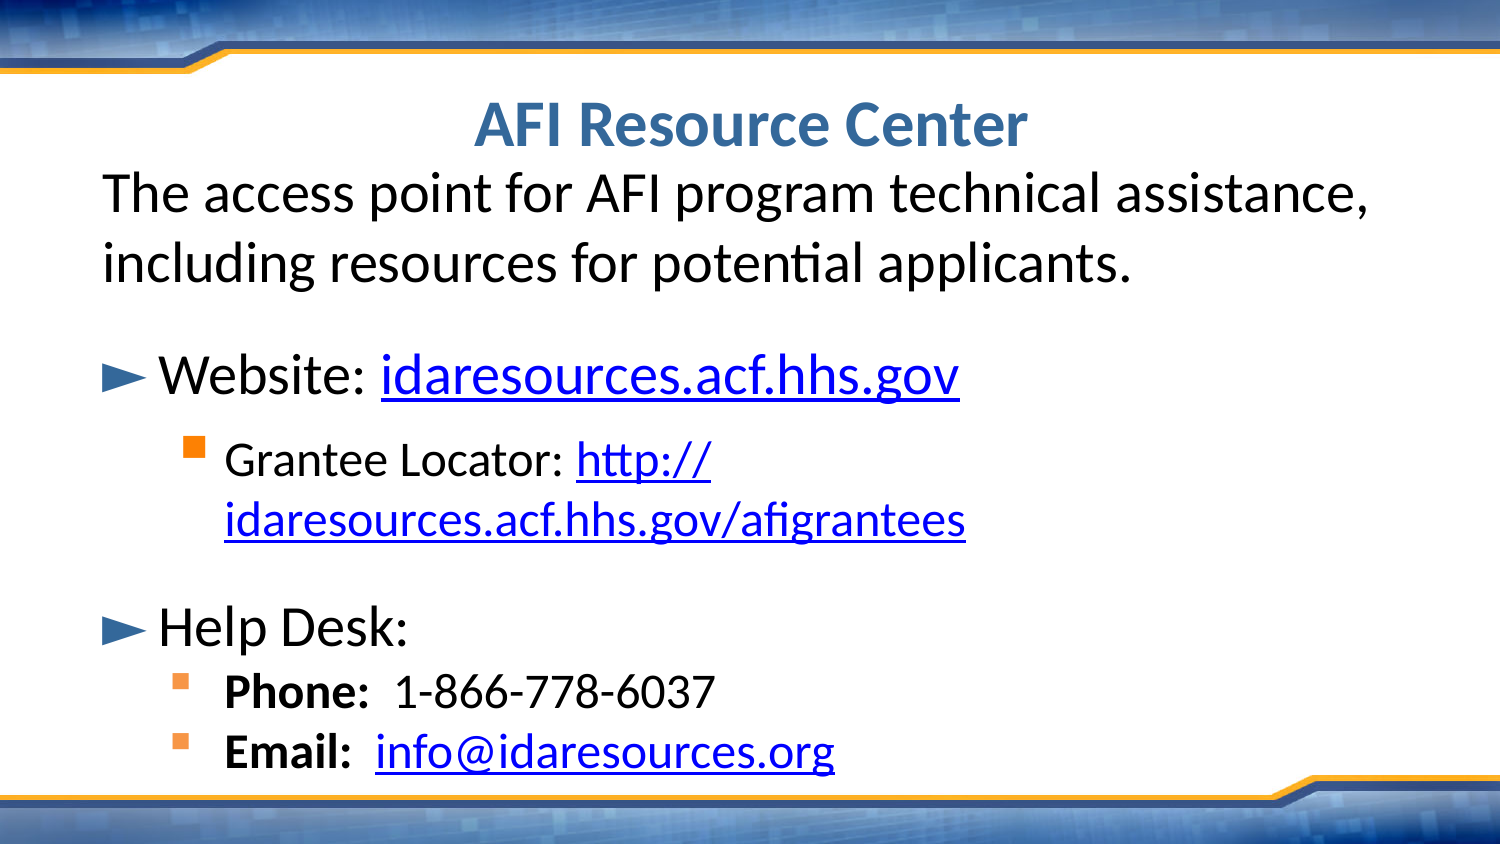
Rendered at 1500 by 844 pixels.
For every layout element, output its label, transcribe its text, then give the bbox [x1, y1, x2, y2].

list The access point for AFI program technical assistance, including resources for potential applicants. Website: idaresources.acf.hhs.gov Grantee Locator: http://idaresources.acf.hhs.gov/afigrantees Help Desk: Phone: 1-866-778-6037 Email: info@idaresources.org [87, 146, 1442, 757]
title AFI Resource Center [75, 71, 1429, 157]
picture [0, 0, 1500, 844]
